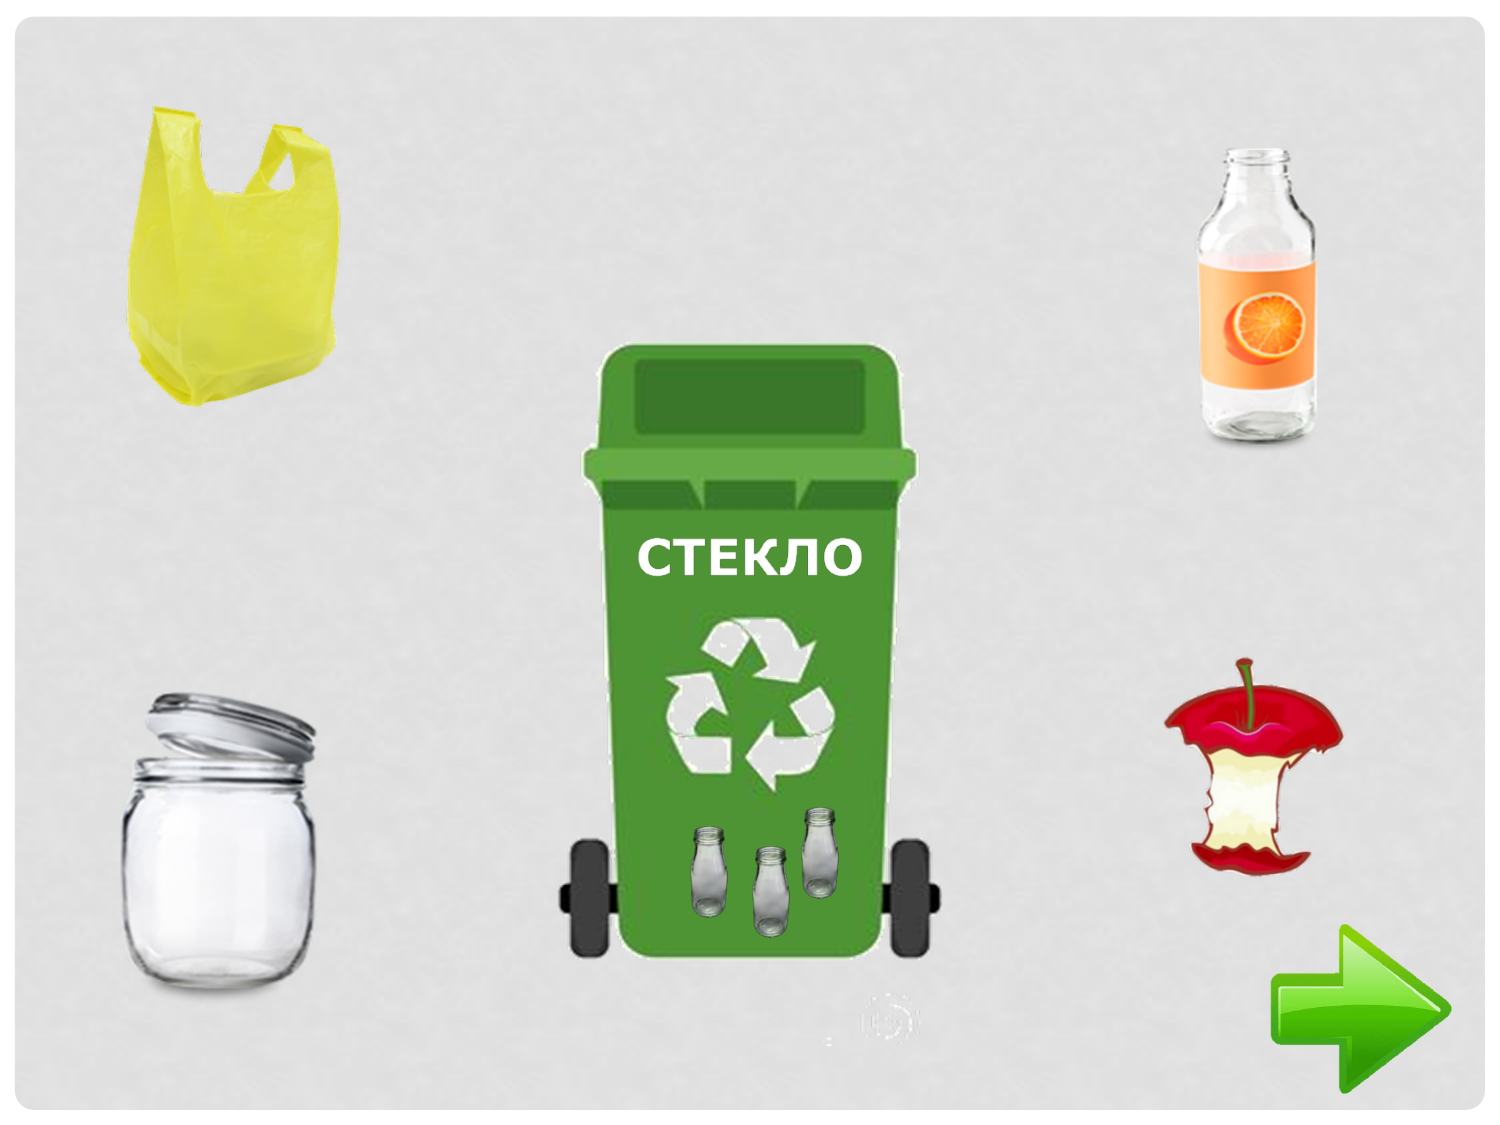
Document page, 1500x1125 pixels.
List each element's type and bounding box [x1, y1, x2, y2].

picture [106, 668, 355, 1026]
picture [1174, 125, 1324, 458]
picture [76, 102, 386, 412]
picture [1011, 615, 1500, 1102]
picture [501, 207, 999, 1047]
